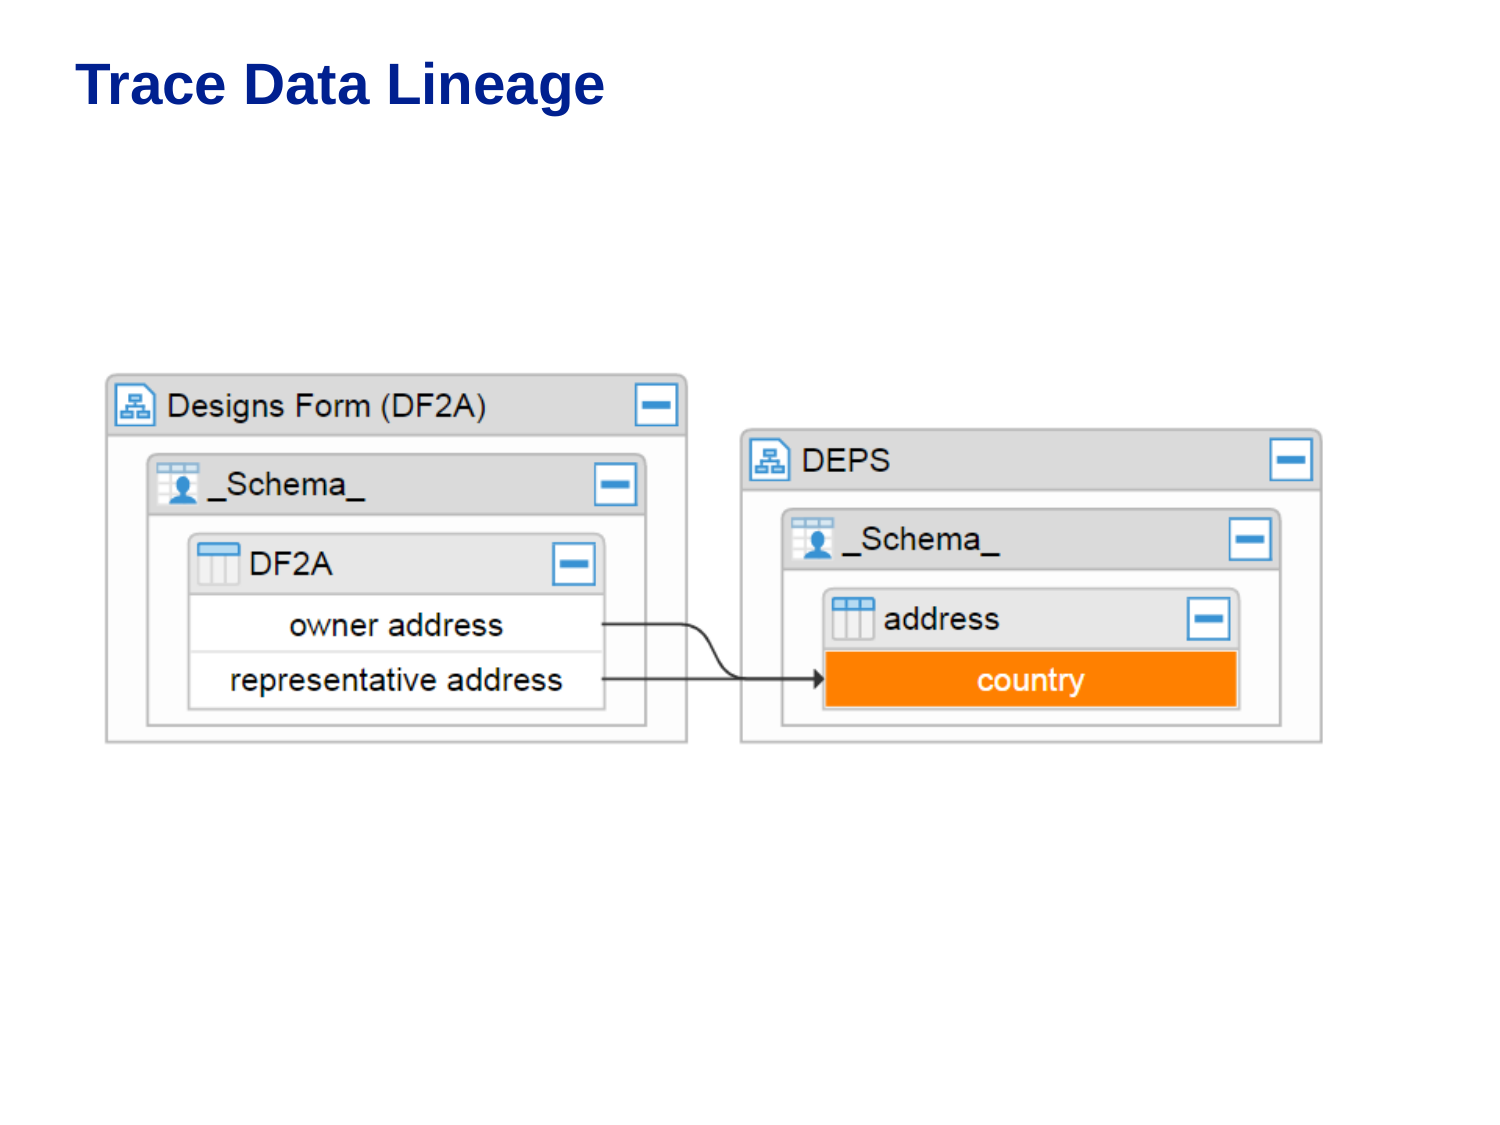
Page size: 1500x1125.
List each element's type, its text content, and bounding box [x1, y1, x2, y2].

picture [77, 306, 1423, 819]
title Trace Data Lineage [74, 45, 1426, 222]
